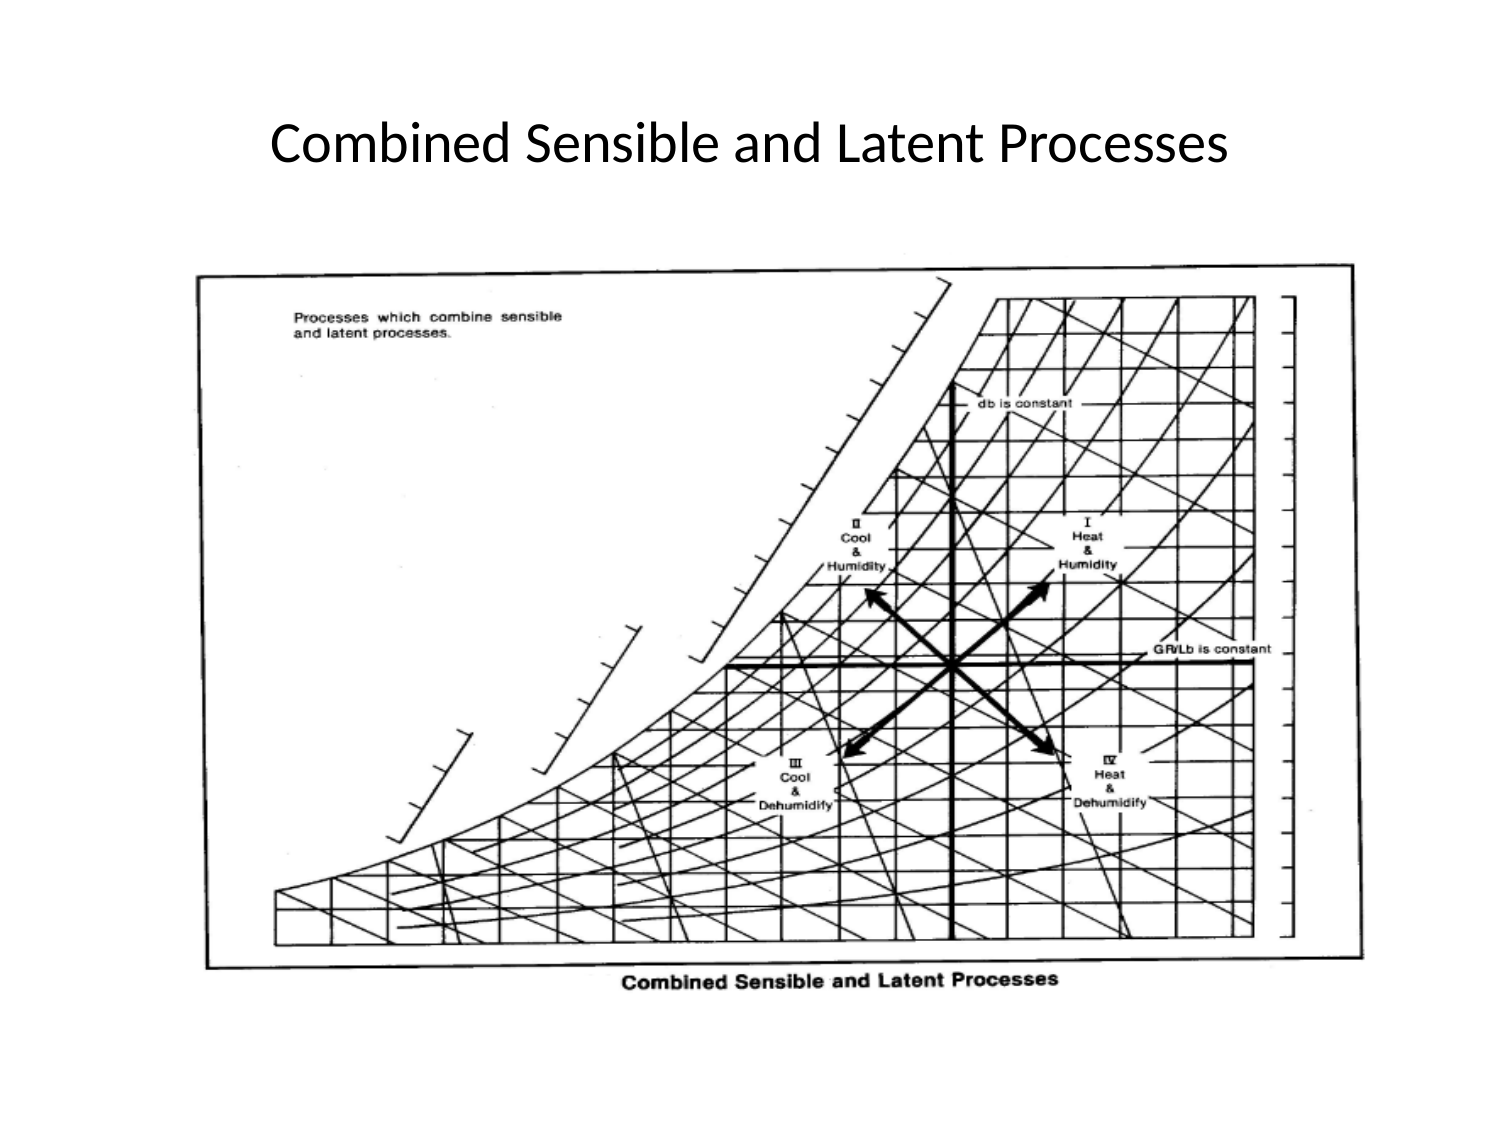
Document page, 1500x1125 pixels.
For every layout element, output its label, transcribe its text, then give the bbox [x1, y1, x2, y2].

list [162, 249, 1376, 1006]
title Combined Sensible and Latent Processes [75, 45, 1425, 233]
